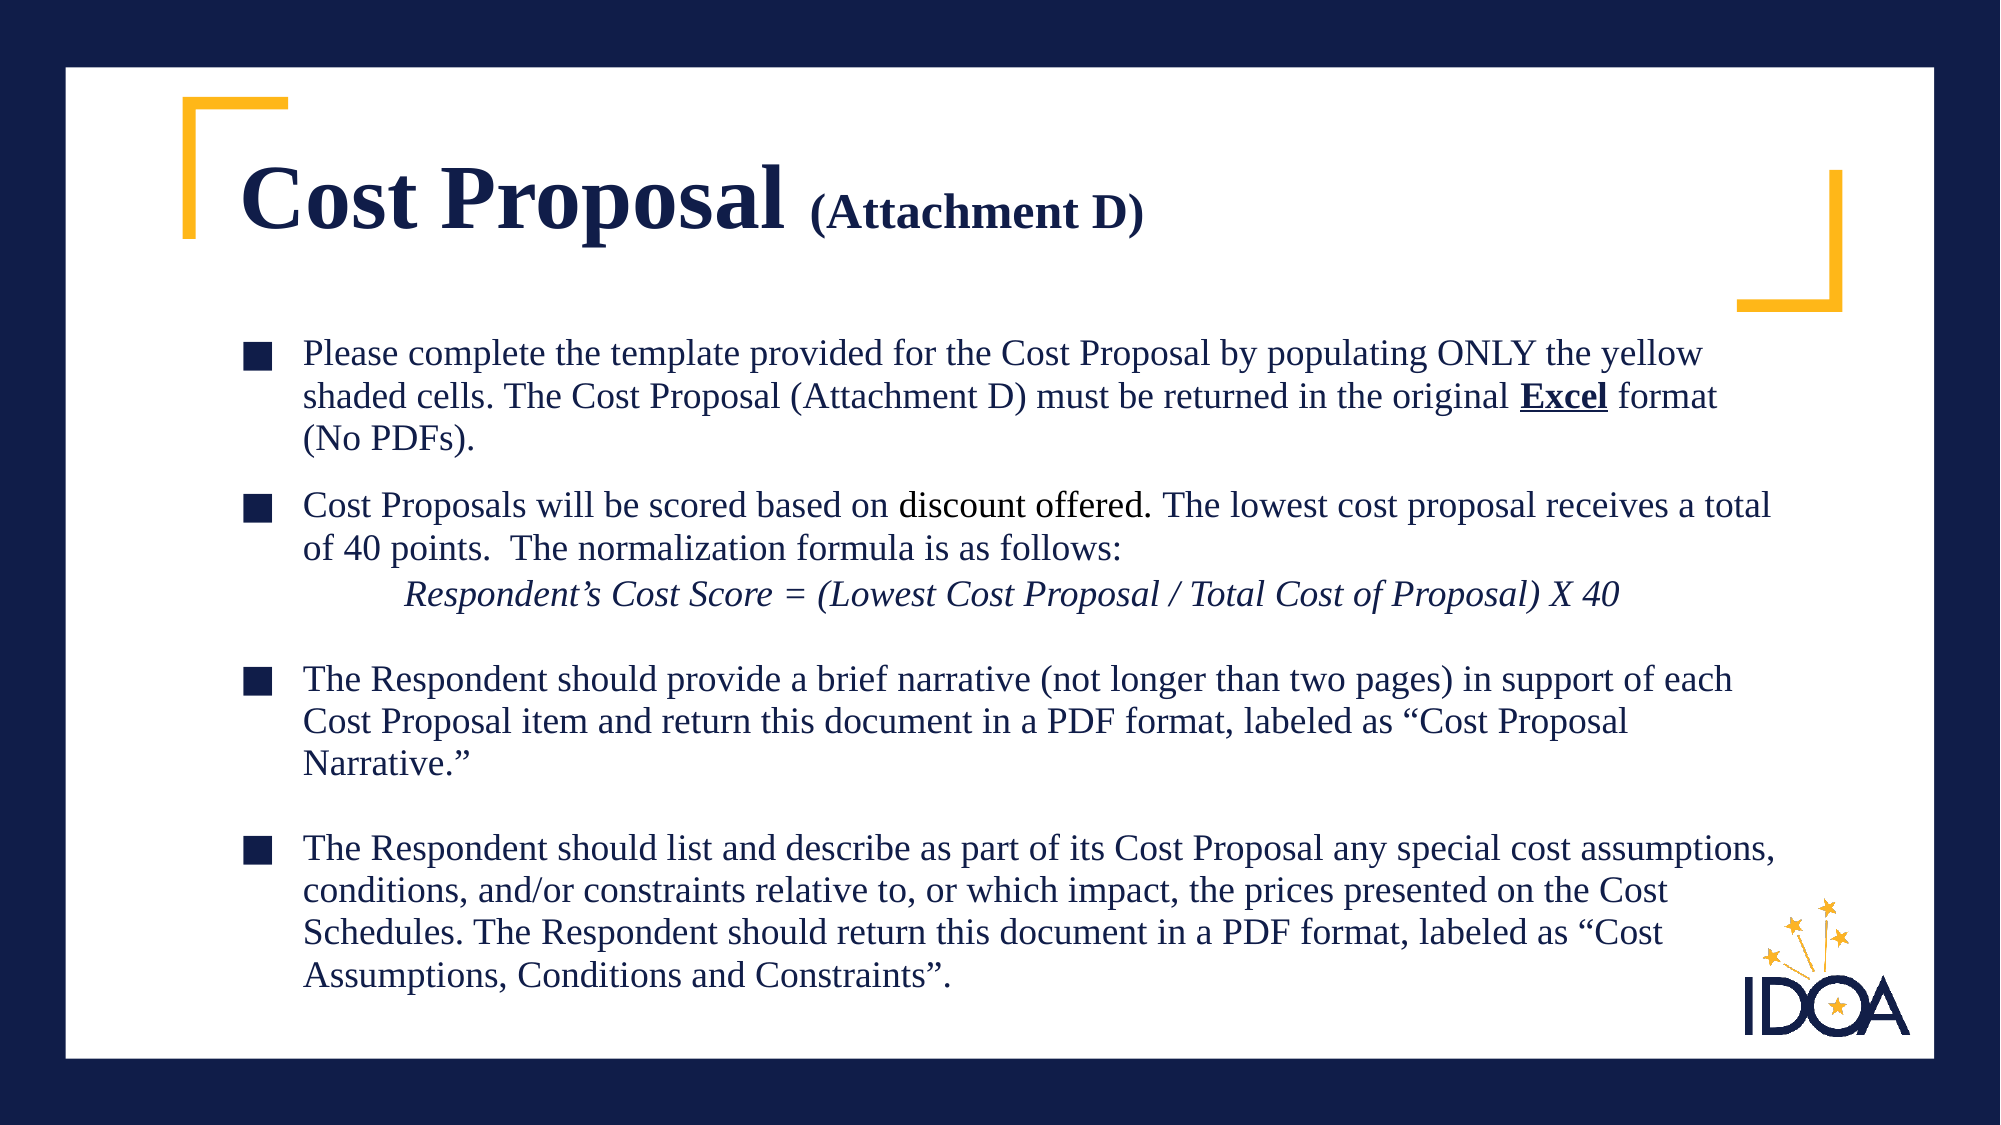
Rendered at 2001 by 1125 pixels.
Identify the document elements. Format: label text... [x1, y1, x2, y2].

picture [1702, 857, 1959, 1114]
list Please complete the template provided for the Cost Proposal by populating ONLY the yellow shaded cells. The Cost Proposal (Attachment D) must be returned in the original Excel format (No PDFs). Cost Proposals will be scored based on discount offered. The lowest cost proposal receives a total of 40 points. The normalization formula is as follows: Respondent’s Cost Score = (Lowest Cost Proposal / Total Cost of Proposal) X 40 The Respondent should provide a brief narrative (not longer than two pages) in support of each Cost Proposal item and return this document in a PDF format, labeled as “Cost Proposal Narrative.” The Respondent should list and describe as part of its Cost Proposal any special cost assumptions, conditions, and/or constraints relative to, or which impact, the prices presented on the Cost Schedules. The Respondent should return this document in a PDF format, labeled as “Cost Assumptions, Conditions and Constraints”. [225, 324, 1800, 801]
title Cost Proposal (Attachment D) [225, 142, 1800, 279]
